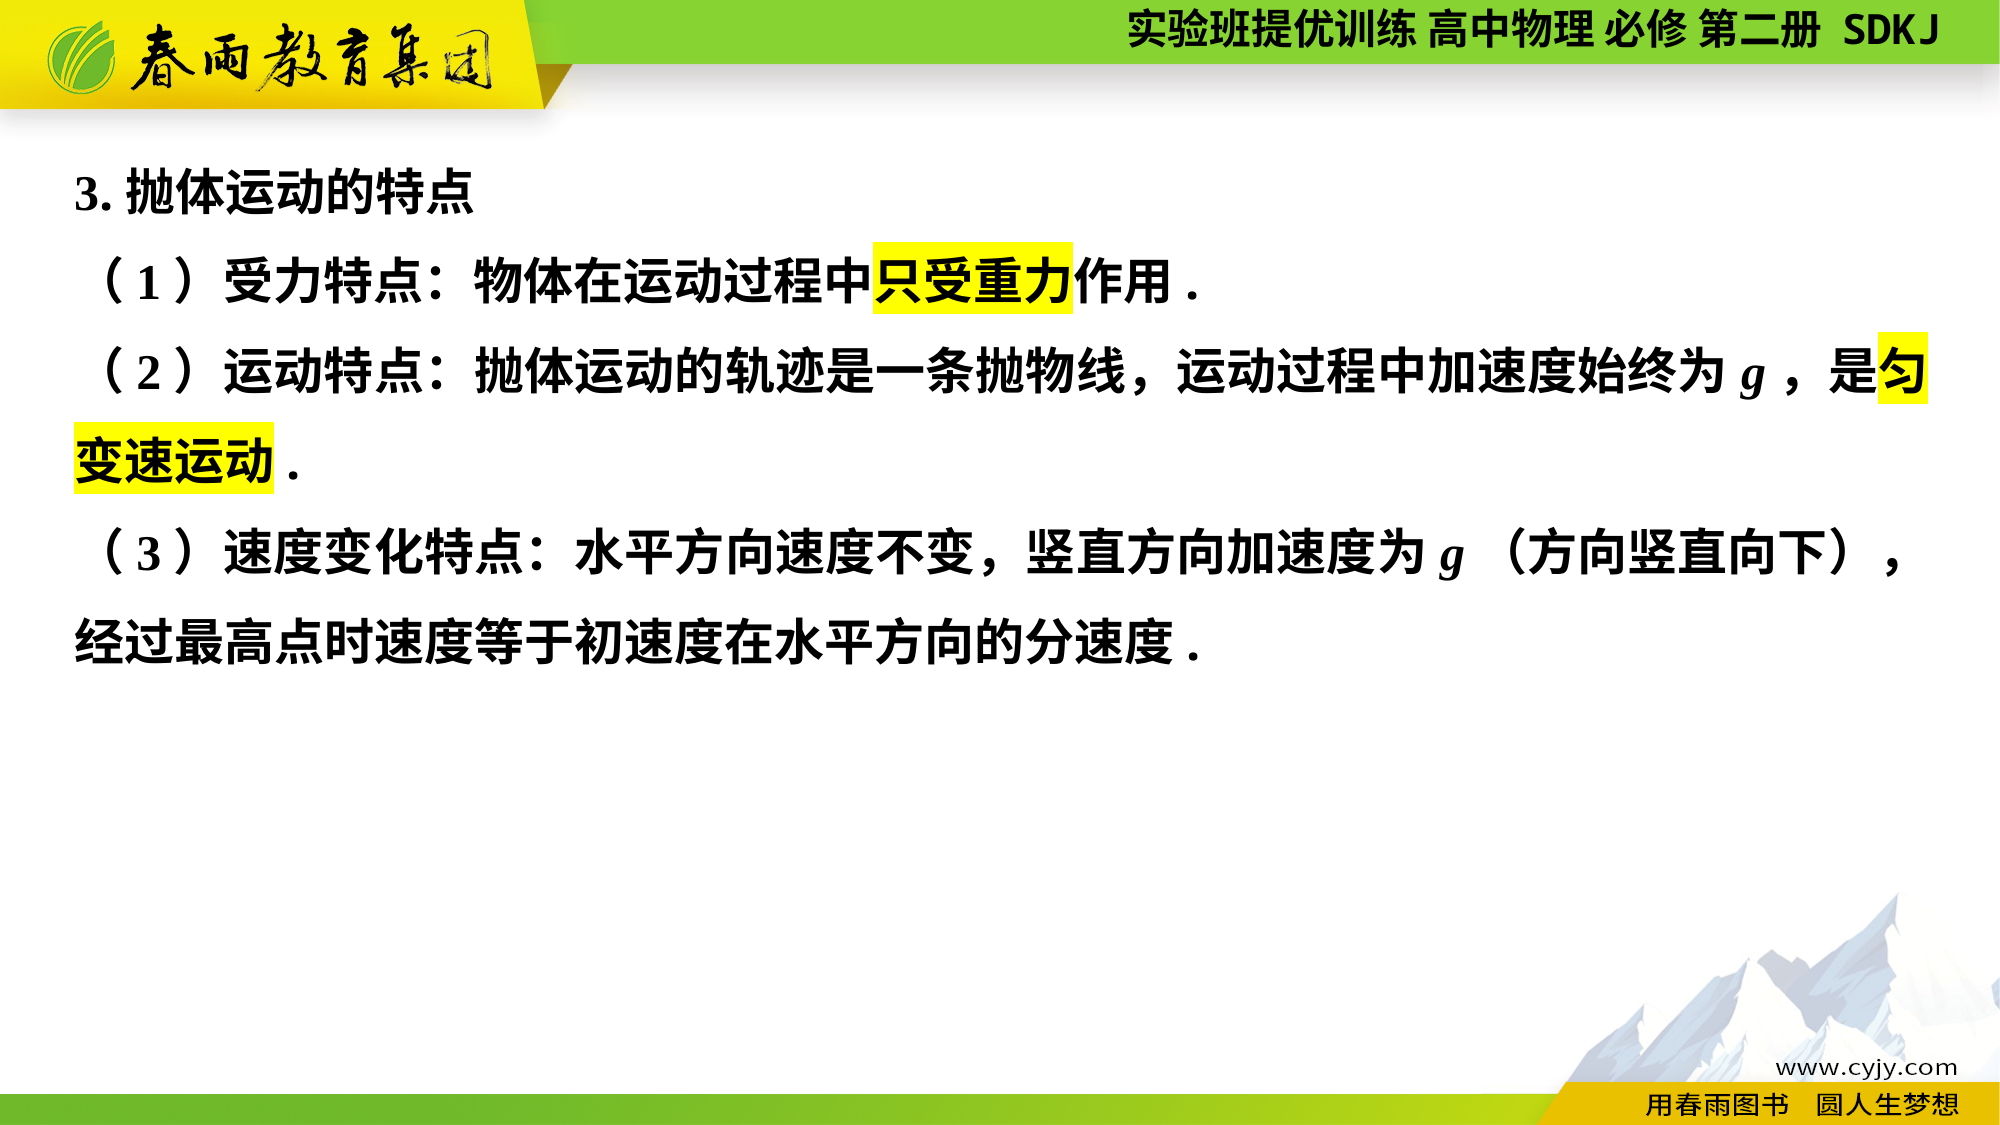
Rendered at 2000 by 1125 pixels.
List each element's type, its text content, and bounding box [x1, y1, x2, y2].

picture [0, 0, 2000, 1125]
list 3.抛体运动的特点 （1）受力特点：物体在运动过程中只受重力作用. （2）运动特点：抛体运动的轨迹是一条抛物线，运动过程中加速度始终为g，是匀变速运动. （3）速度变化特点：水平方向速度不变，竖直方向加速度为g（方向竖直向下），经过最高点时速度等于初速度在水平方向的分速度. [59, 122, 1944, 672]
